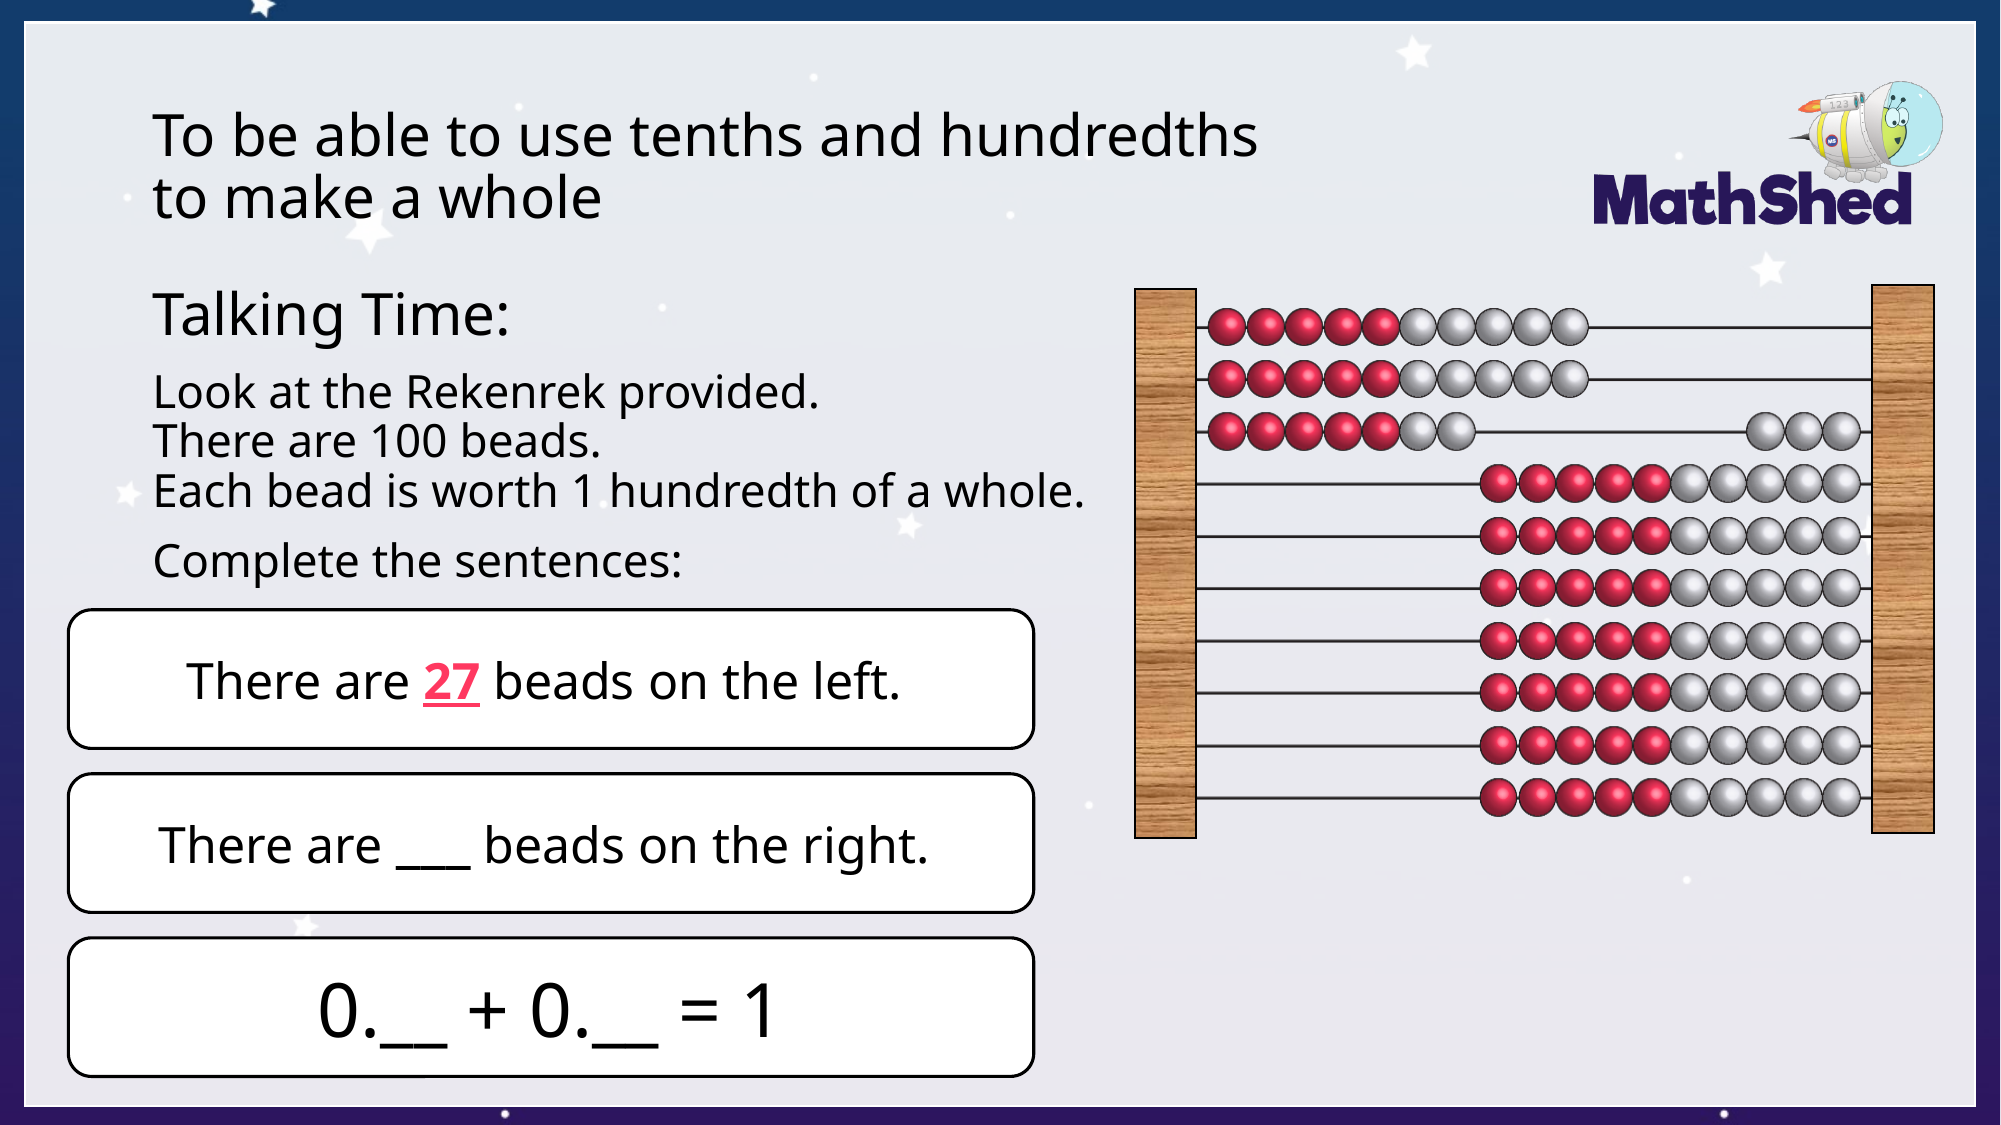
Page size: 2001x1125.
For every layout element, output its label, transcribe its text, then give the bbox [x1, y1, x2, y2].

list Talking Time: Look at the Rekenrek provided. There are 100 beads. Each bead is worth 1 hundredth of a whole. Complete the sentences: [137, 277, 1103, 992]
text_box There are ___ beads on the right. [67, 772, 1035, 914]
text_box 0.__ + 0.__ = 1 [67, 936, 1035, 1078]
title To be able to use tenths and hundredths to make a whole [137, 59, 1578, 278]
picture [0, 0, 2001, 1125]
text_box There are 27 beads on the left. [67, 608, 1035, 750]
